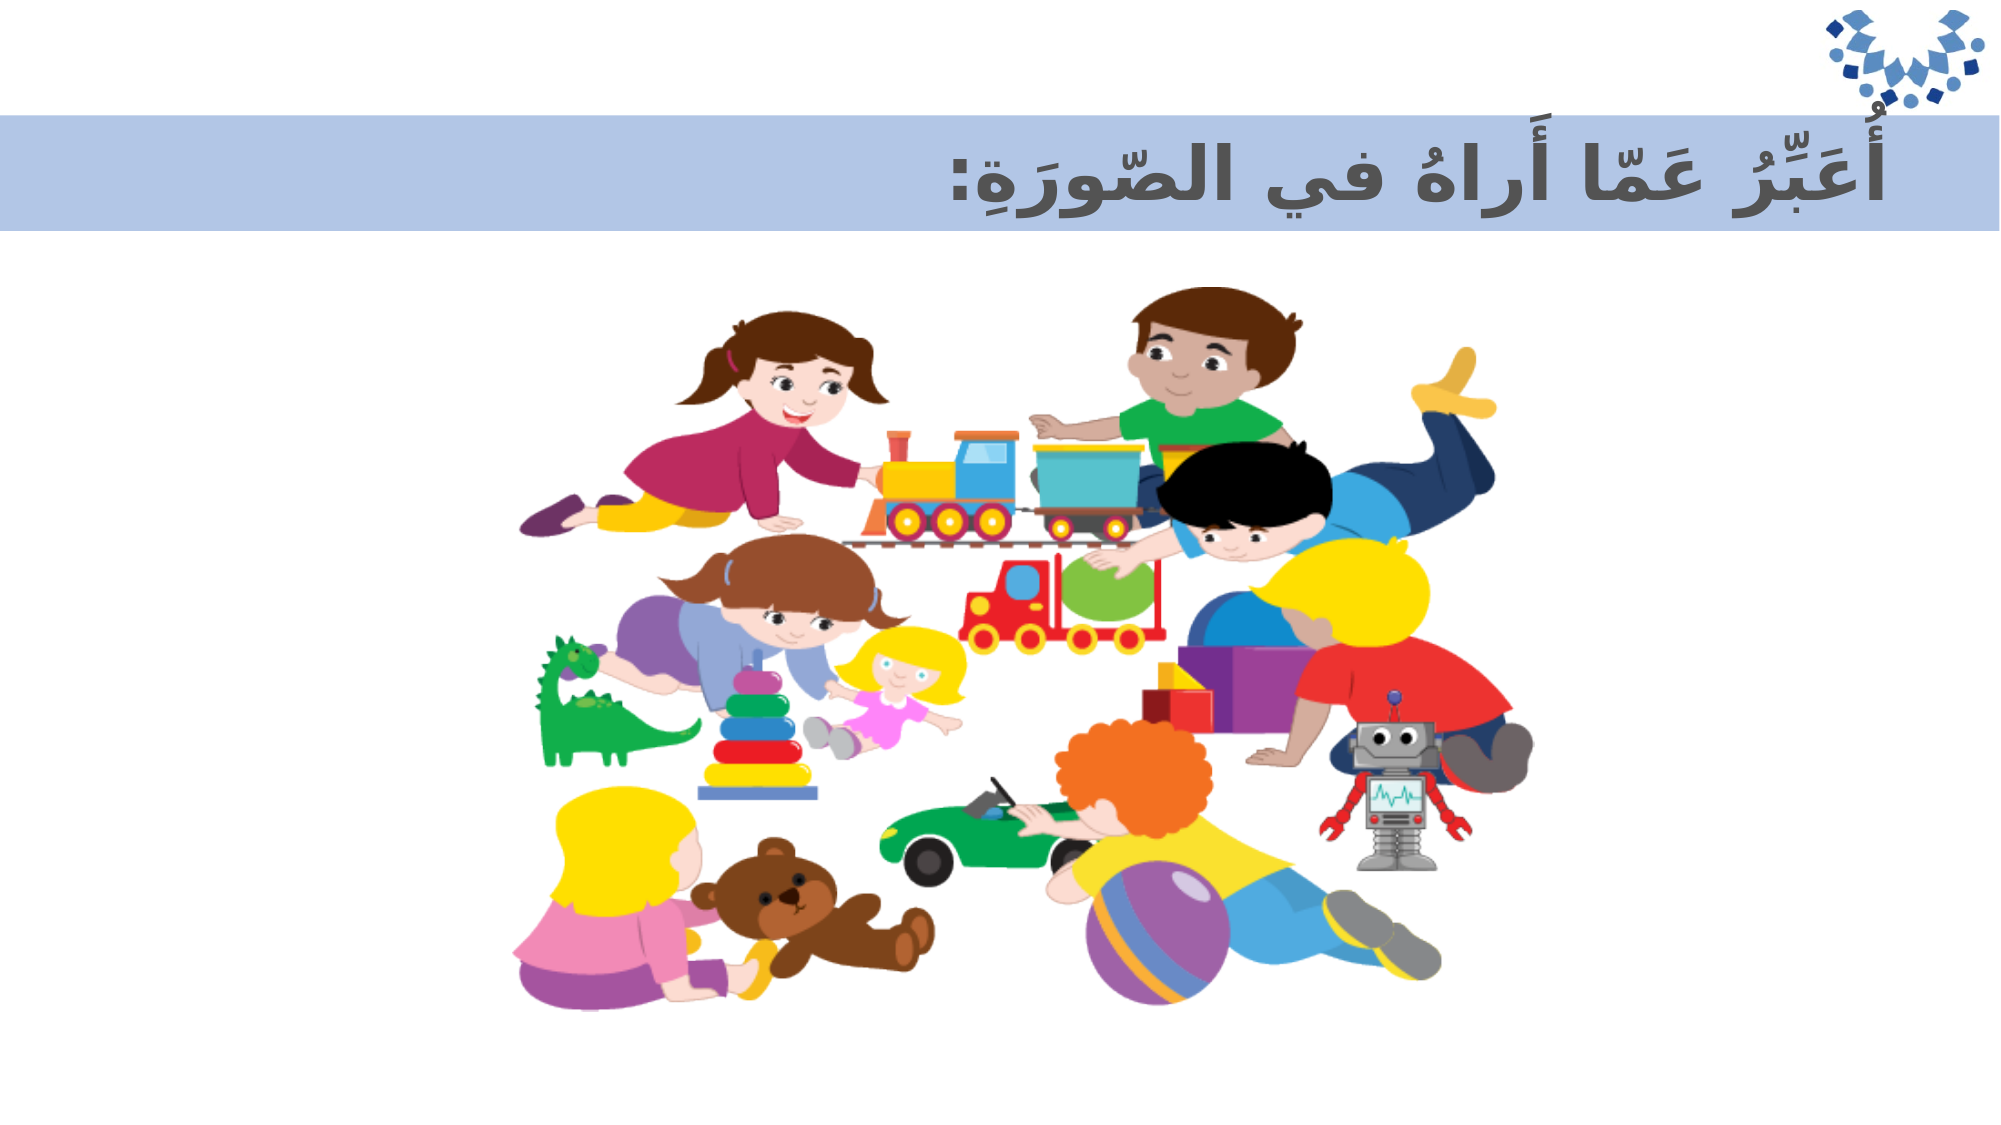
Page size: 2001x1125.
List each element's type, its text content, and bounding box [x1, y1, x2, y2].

text_box [1905, 114, 2000, 232]
picture [1816, 10, 1992, 114]
text_box أُعَبِّرُ عَمّا أَراهُ في الصّورَةِ: [486, 113, 1905, 240]
text_box [0, 114, 486, 232]
picture [512, 287, 1535, 1012]
